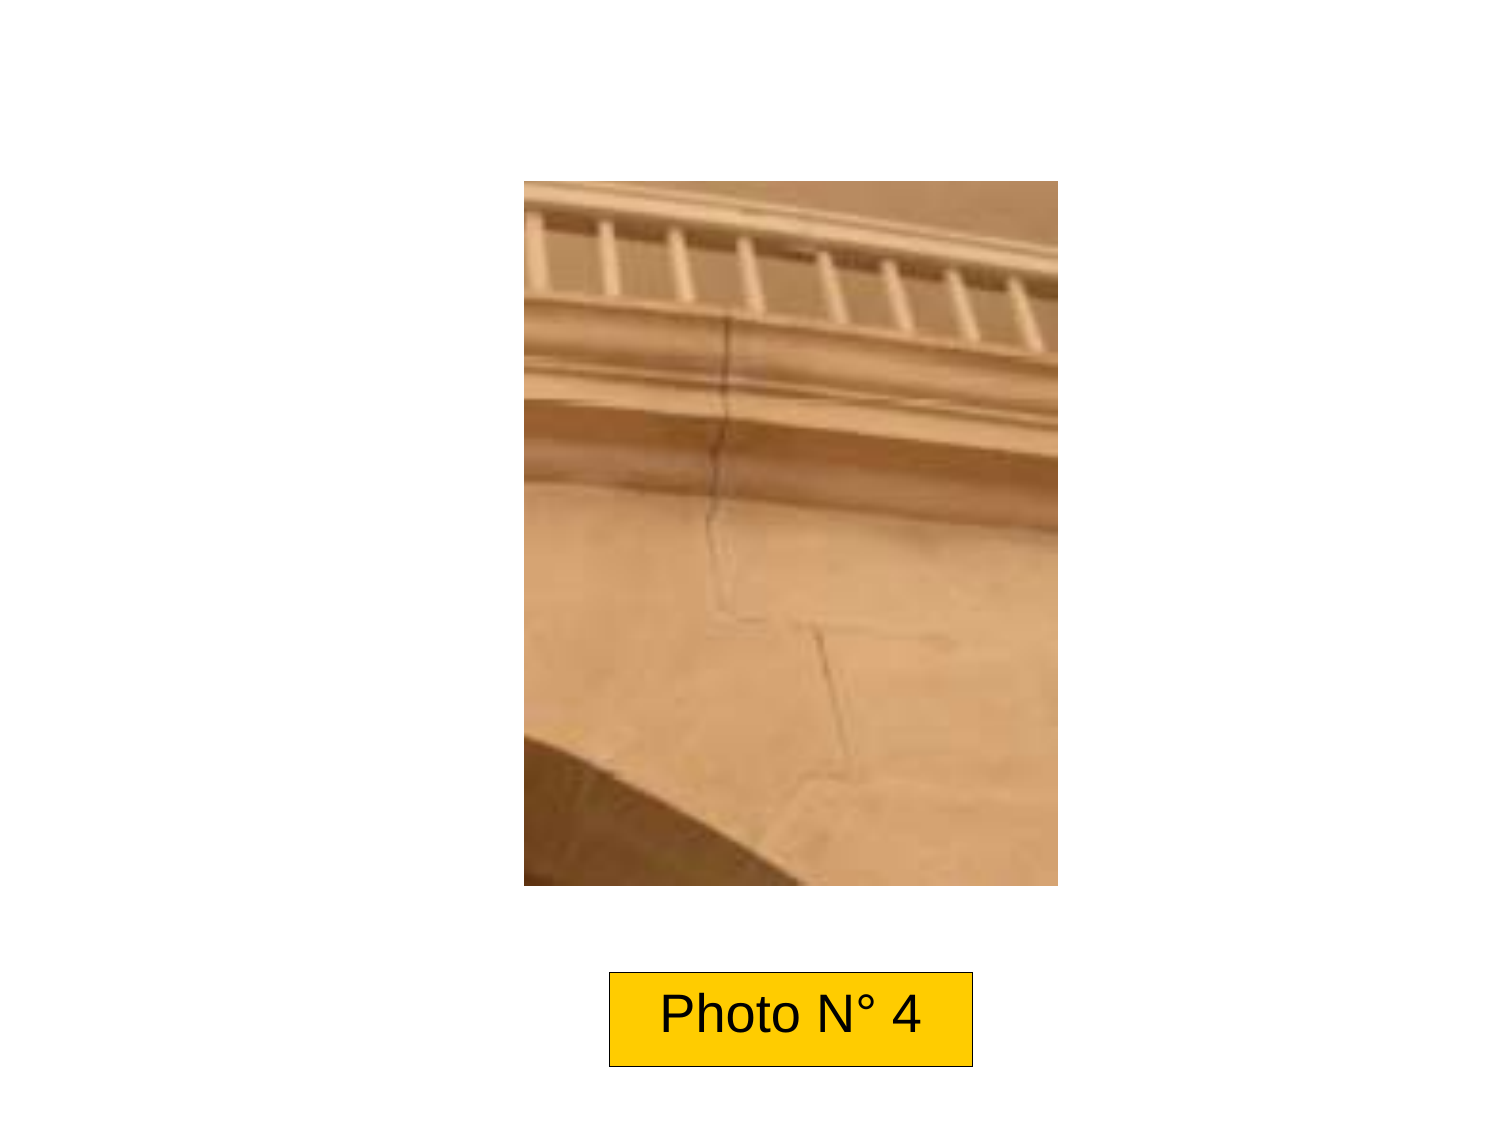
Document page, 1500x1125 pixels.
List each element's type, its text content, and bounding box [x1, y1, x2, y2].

text_box Photo N° 4 [609, 972, 973, 1067]
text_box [468, 152, 1114, 915]
